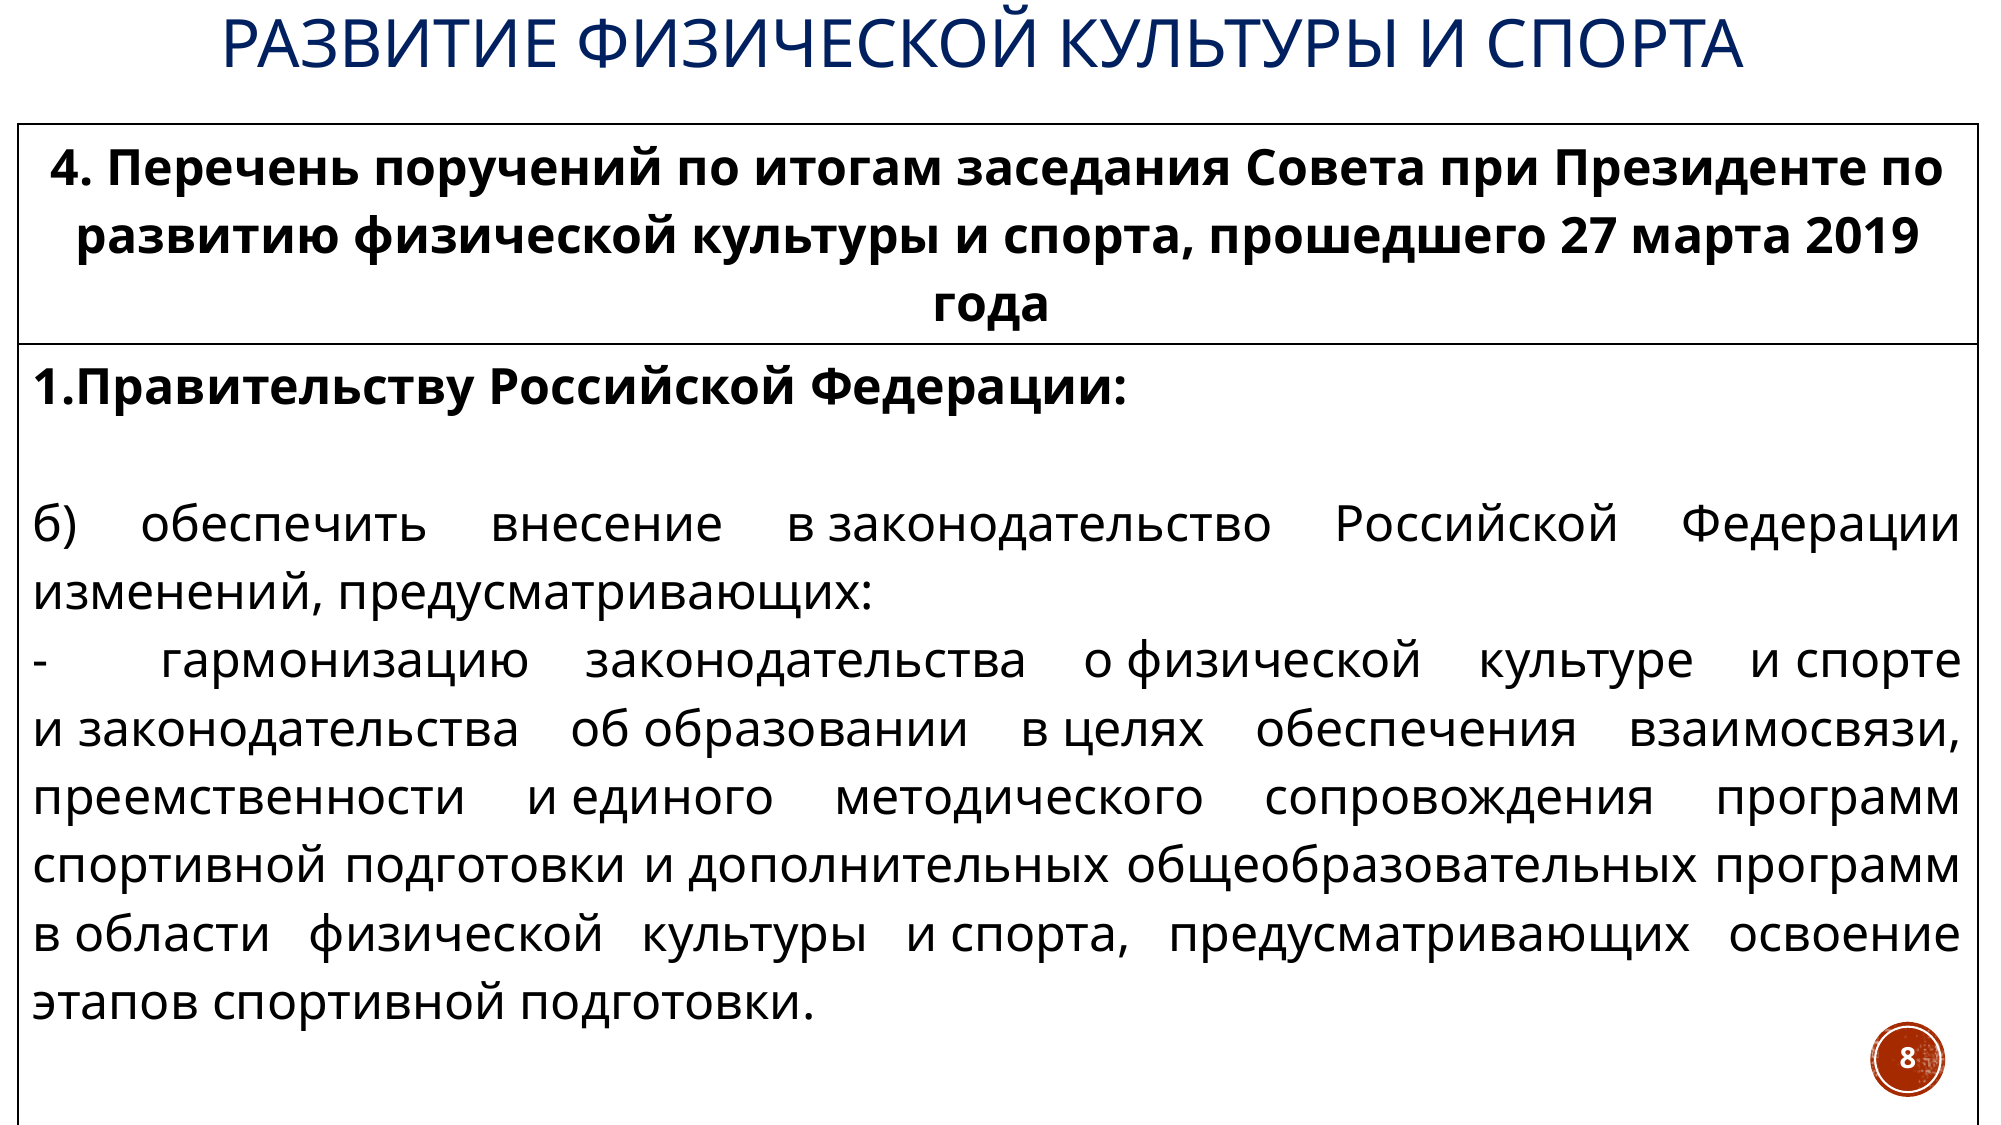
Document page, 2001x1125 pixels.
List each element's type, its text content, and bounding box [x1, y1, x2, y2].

table_cell Правительству Российской Федерации: б) обеспечить внесение в законодательство Российской Федерации изменений, предусматривающих: - гармонизацию законодательства о физической культуре и спорте и законодательства об образовании в целях обеспечения взаимосвязи, преемственности и единого методического сопровождения программ спортивной подготовки и дополнительных общеобразовательных программ в области физической культуры и спорта, предусматривающих освоение этапов спортивной подготовки. [19, 345, 1977, 1125]
title Развитие Физической культуры и спорта [161, 0, 1805, 123]
slide_number 8 [1855, 1028, 1961, 1089]
table_header 4. Перечень поручений по итогам заседания Совета при Президенте по развитию физической культуры и спорта, прошедшего 27 марта 2019 года [19, 125, 1977, 343]
